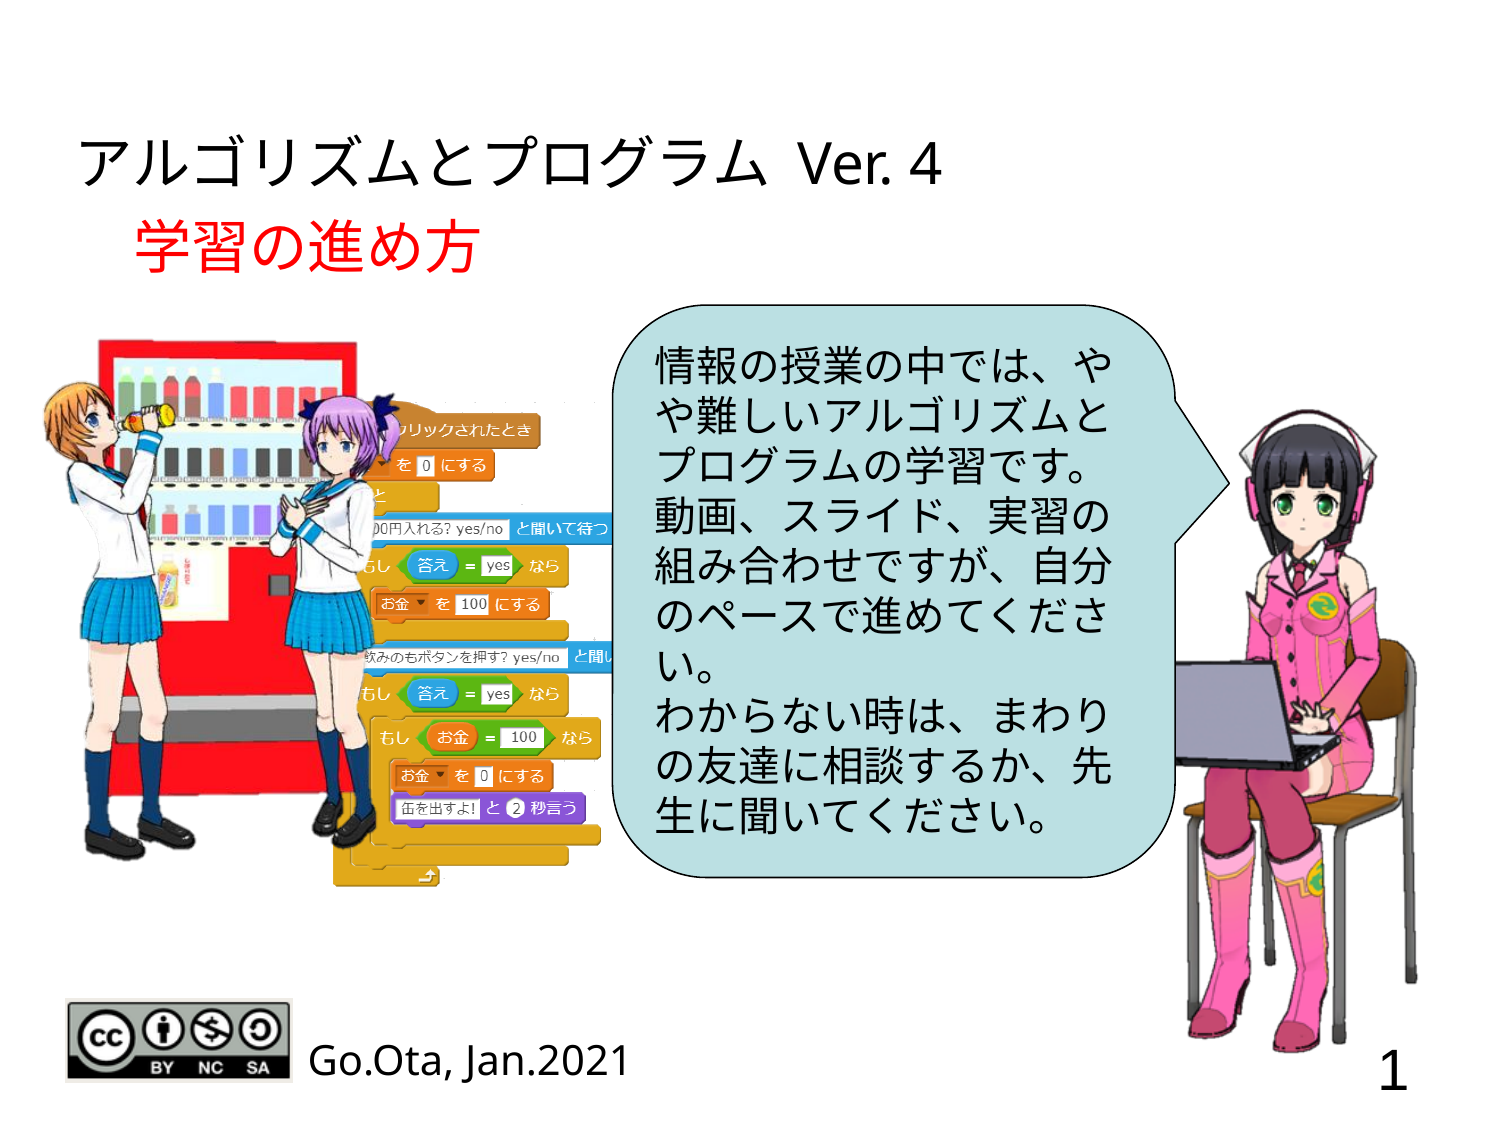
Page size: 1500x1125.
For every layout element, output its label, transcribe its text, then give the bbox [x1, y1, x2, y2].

text_box 情報の授業の中では、やや難しいアルゴリズムとプログラムの学習です。動画、スライド、実習の組み合わせですが、自分のペースで進めてください。 わからない時は、まわりの友達に相談するか、先生に聞いてください。 [612, 305, 1176, 878]
picture [65, 998, 293, 1083]
text_box アルゴリズムとプログラム Ver. 4 学習の進め方 [60, 105, 1448, 360]
slide_number 1 [1074, 1024, 1425, 1103]
picture [35, 332, 682, 897]
picture [1113, 399, 1454, 1083]
text_box Go.Ota, Jan.2021 [292, 1006, 817, 1095]
